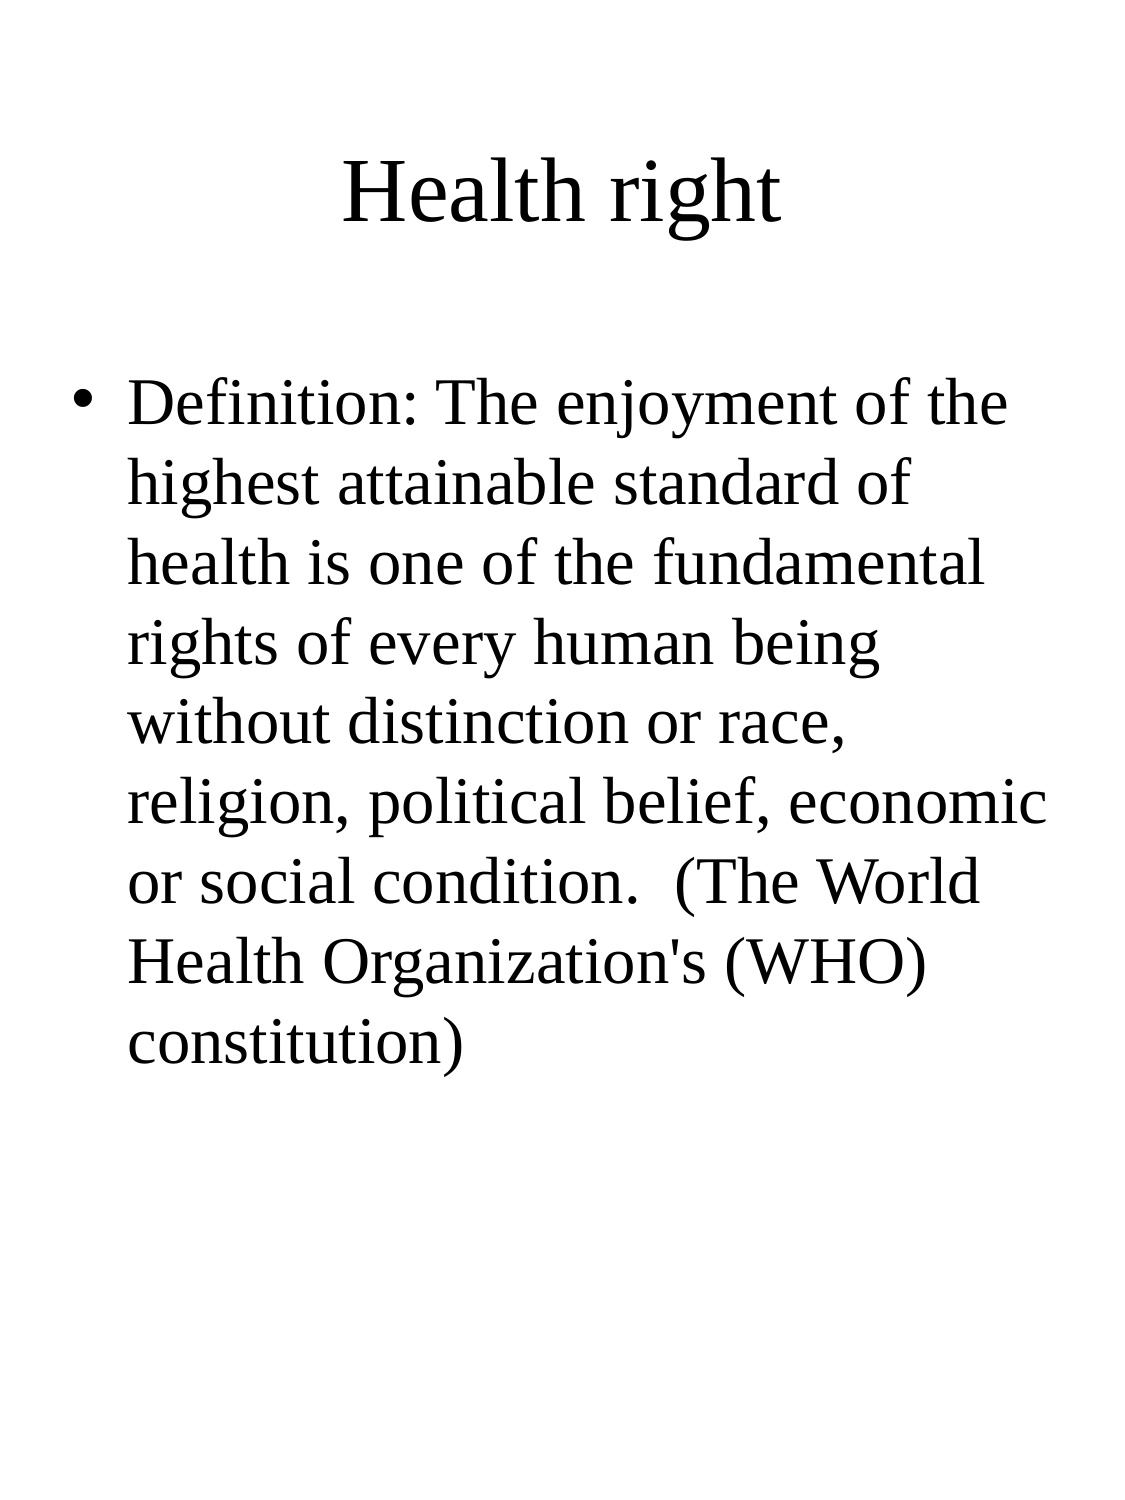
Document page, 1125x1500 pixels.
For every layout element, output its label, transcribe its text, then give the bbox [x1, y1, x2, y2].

title Health right [56, 60, 1069, 310]
list Definition: The enjoyment of the highest attainable standard of health is one of the fundamental rights of every human being without distinction or race, religion, political belief, economic or social condition. (The World Health Organization's (WHO) constitution) [56, 350, 1069, 1340]
